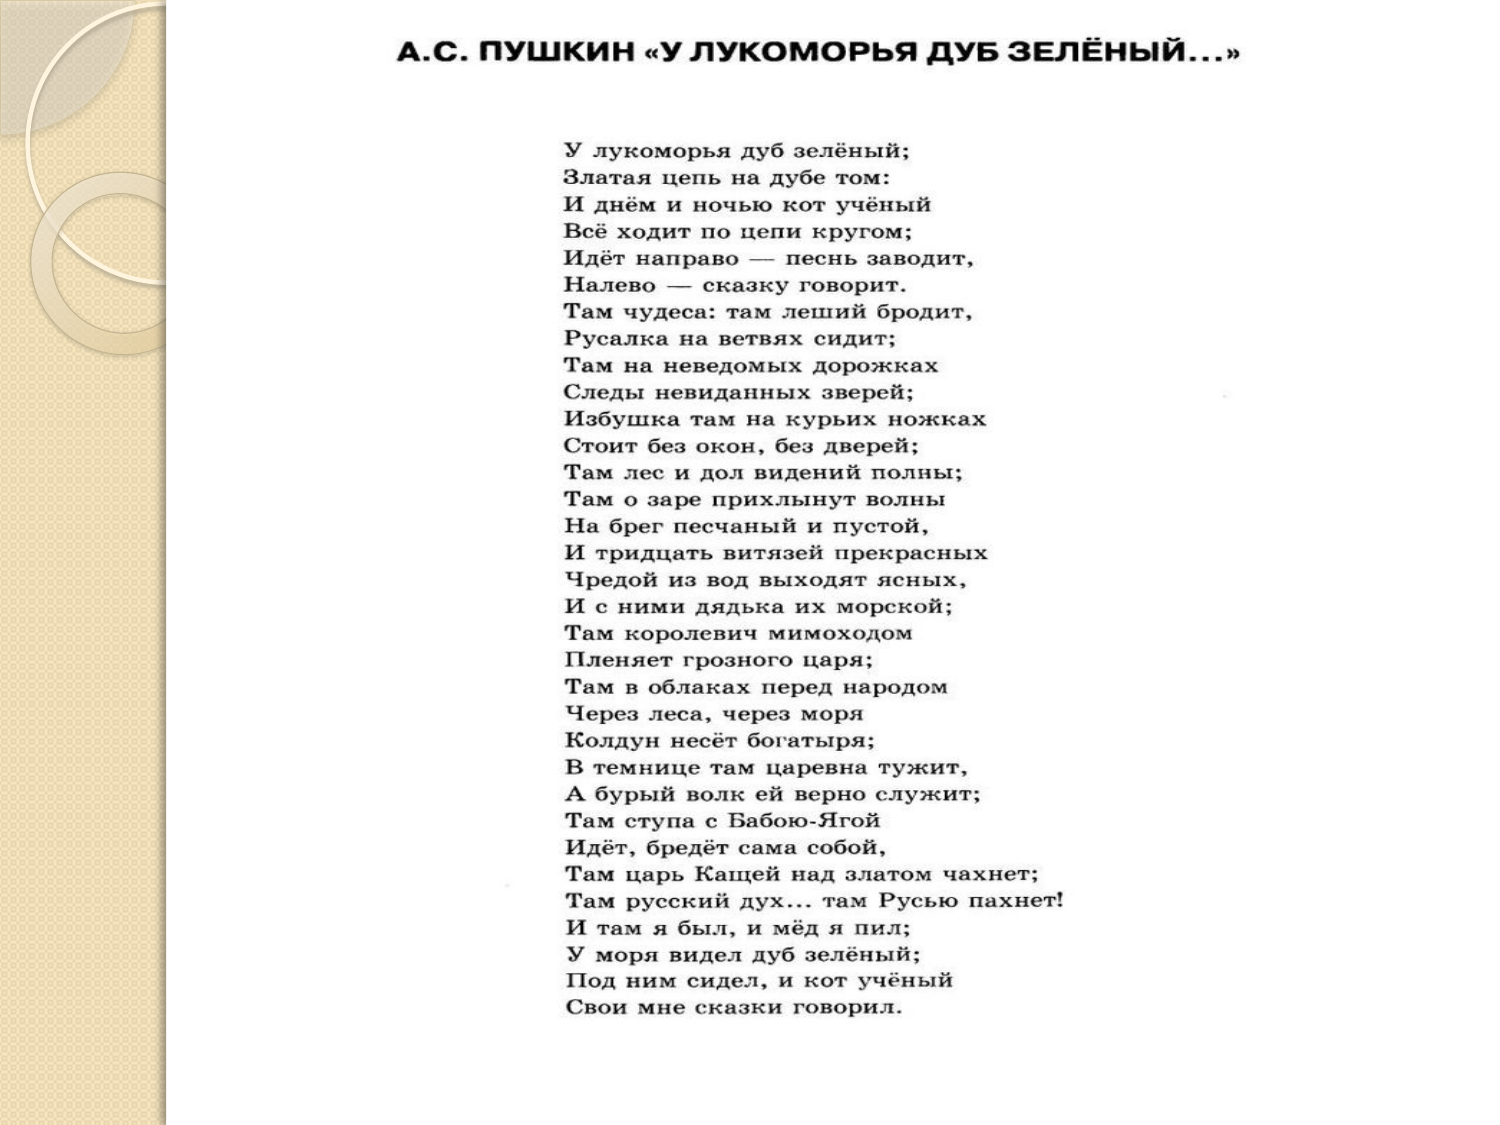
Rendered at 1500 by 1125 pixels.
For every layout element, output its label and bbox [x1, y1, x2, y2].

list [351, 29, 1407, 1026]
